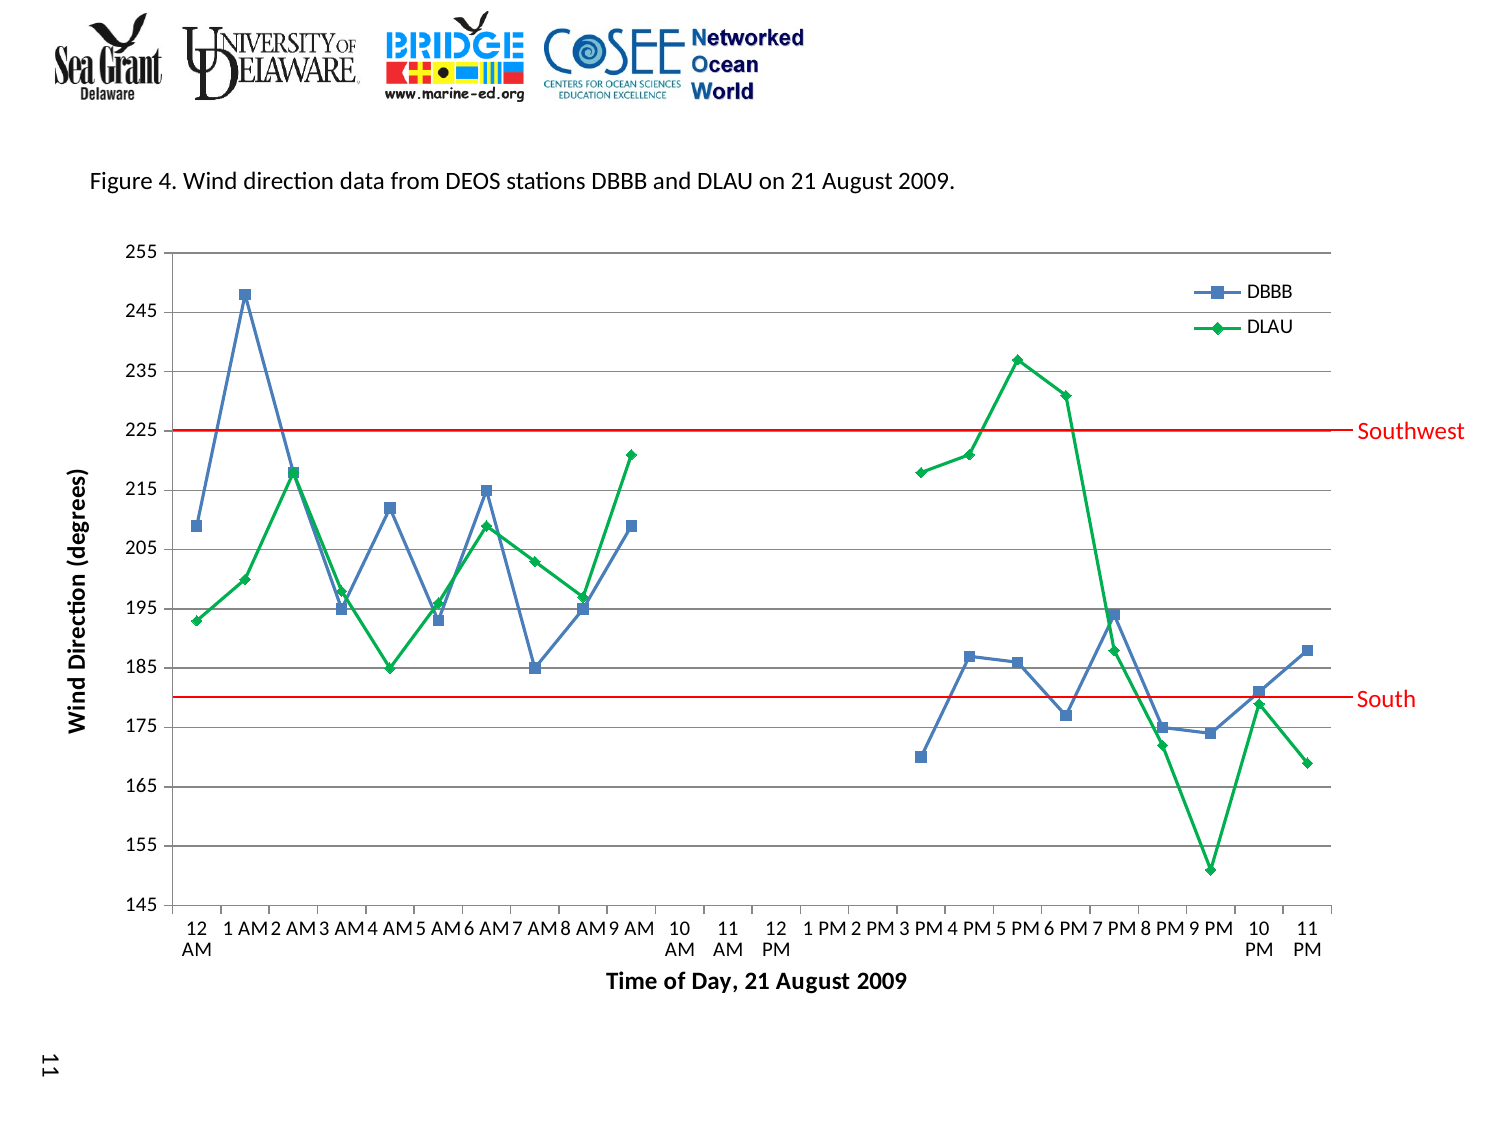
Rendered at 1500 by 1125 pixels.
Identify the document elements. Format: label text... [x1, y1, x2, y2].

picture [385, 11, 524, 103]
picture [180, 25, 362, 101]
text_box 11 [30, 1037, 76, 1096]
chart [52, 224, 1366, 1013]
text_box Figure 4. Wind direction data from DEOS stations DBBB and DLAU on 21 August 2009. [74, 156, 1425, 202]
text_box Southwest [1369, 407, 1481, 452]
text_box South [1369, 674, 1480, 720]
picture [52, 11, 163, 101]
picture [543, 26, 806, 103]
